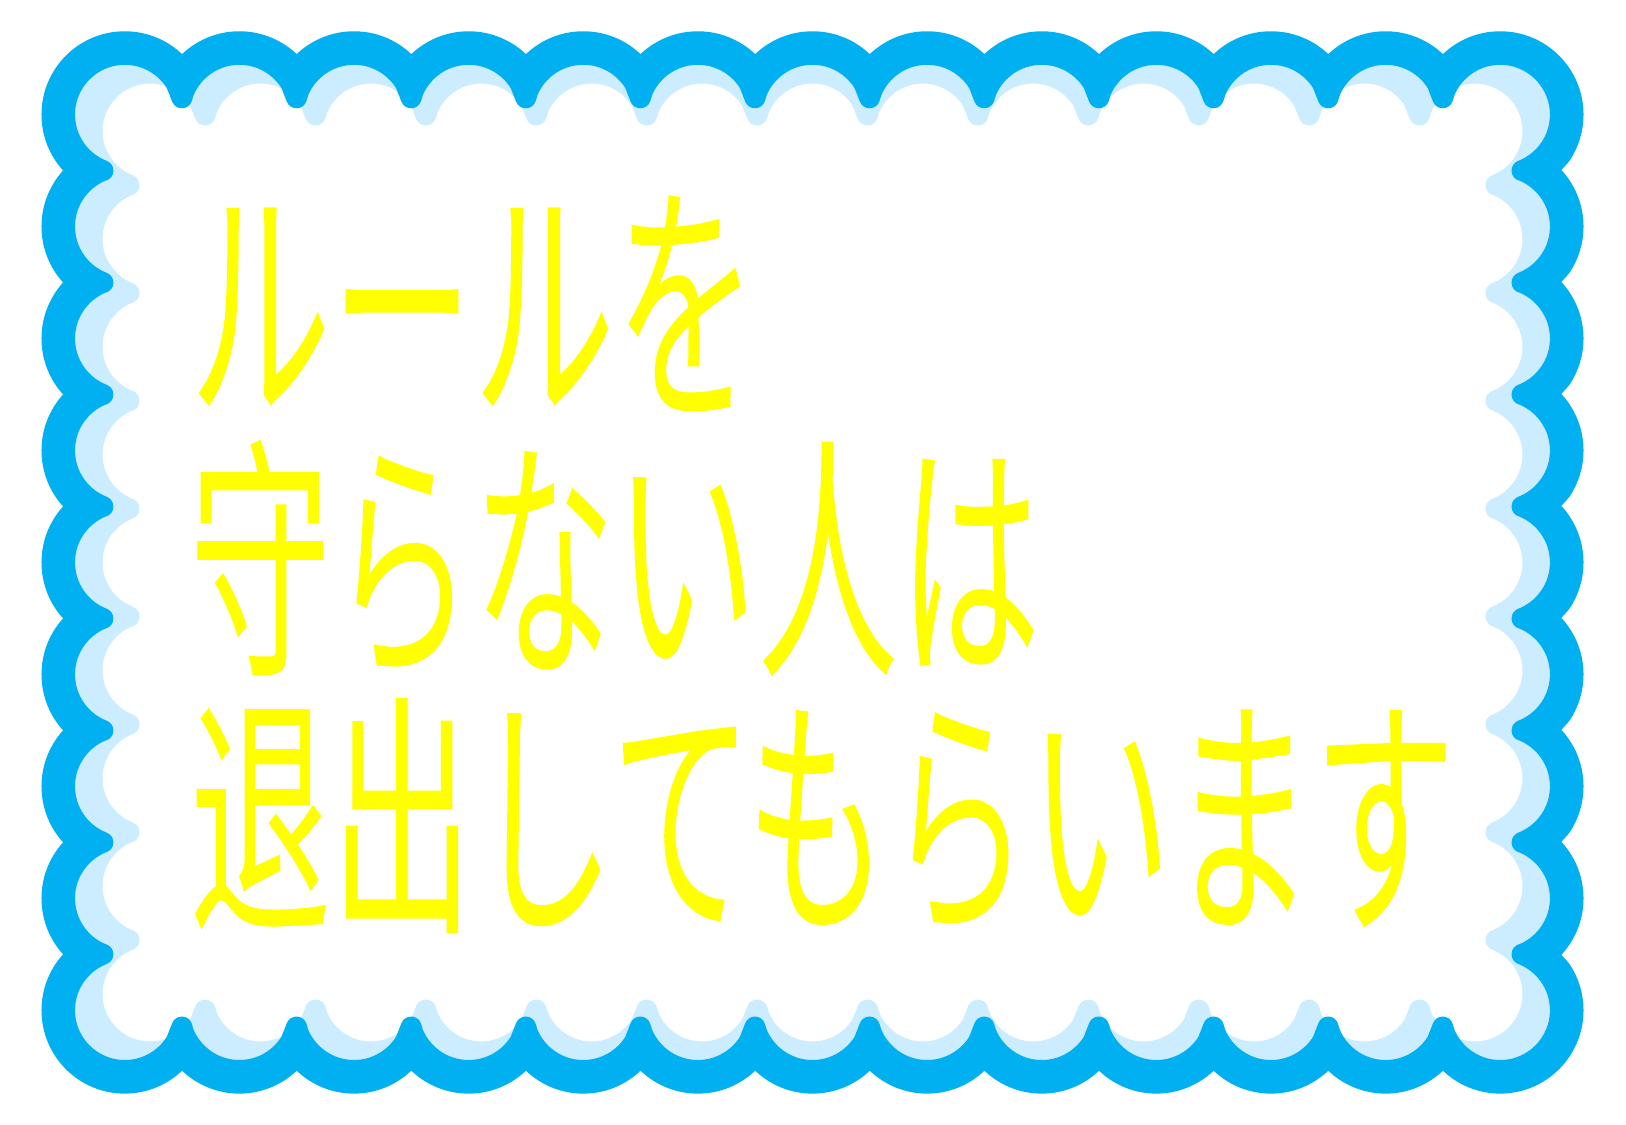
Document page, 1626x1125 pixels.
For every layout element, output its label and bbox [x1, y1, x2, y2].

text_box [187, 59, 286, 118]
text_box [77, 59, 169, 1066]
text_box [1103, 58, 1210, 118]
text_box [1456, 59, 1548, 1066]
text_box [414, 1007, 520, 1067]
text_box [301, 1007, 404, 1067]
text_box [1339, 1007, 1437, 1066]
text_box [1339, 59, 1437, 118]
text_box [1221, 1007, 1323, 1067]
text_box [527, 1007, 1098, 1067]
text_box [187, 1007, 286, 1066]
text_box [1103, 1007, 1210, 1067]
text_box [527, 58, 1098, 118]
text_box [301, 58, 404, 118]
text_box [49, 39, 1576, 1086]
text_box [414, 58, 520, 118]
text_box [1221, 58, 1323, 118]
